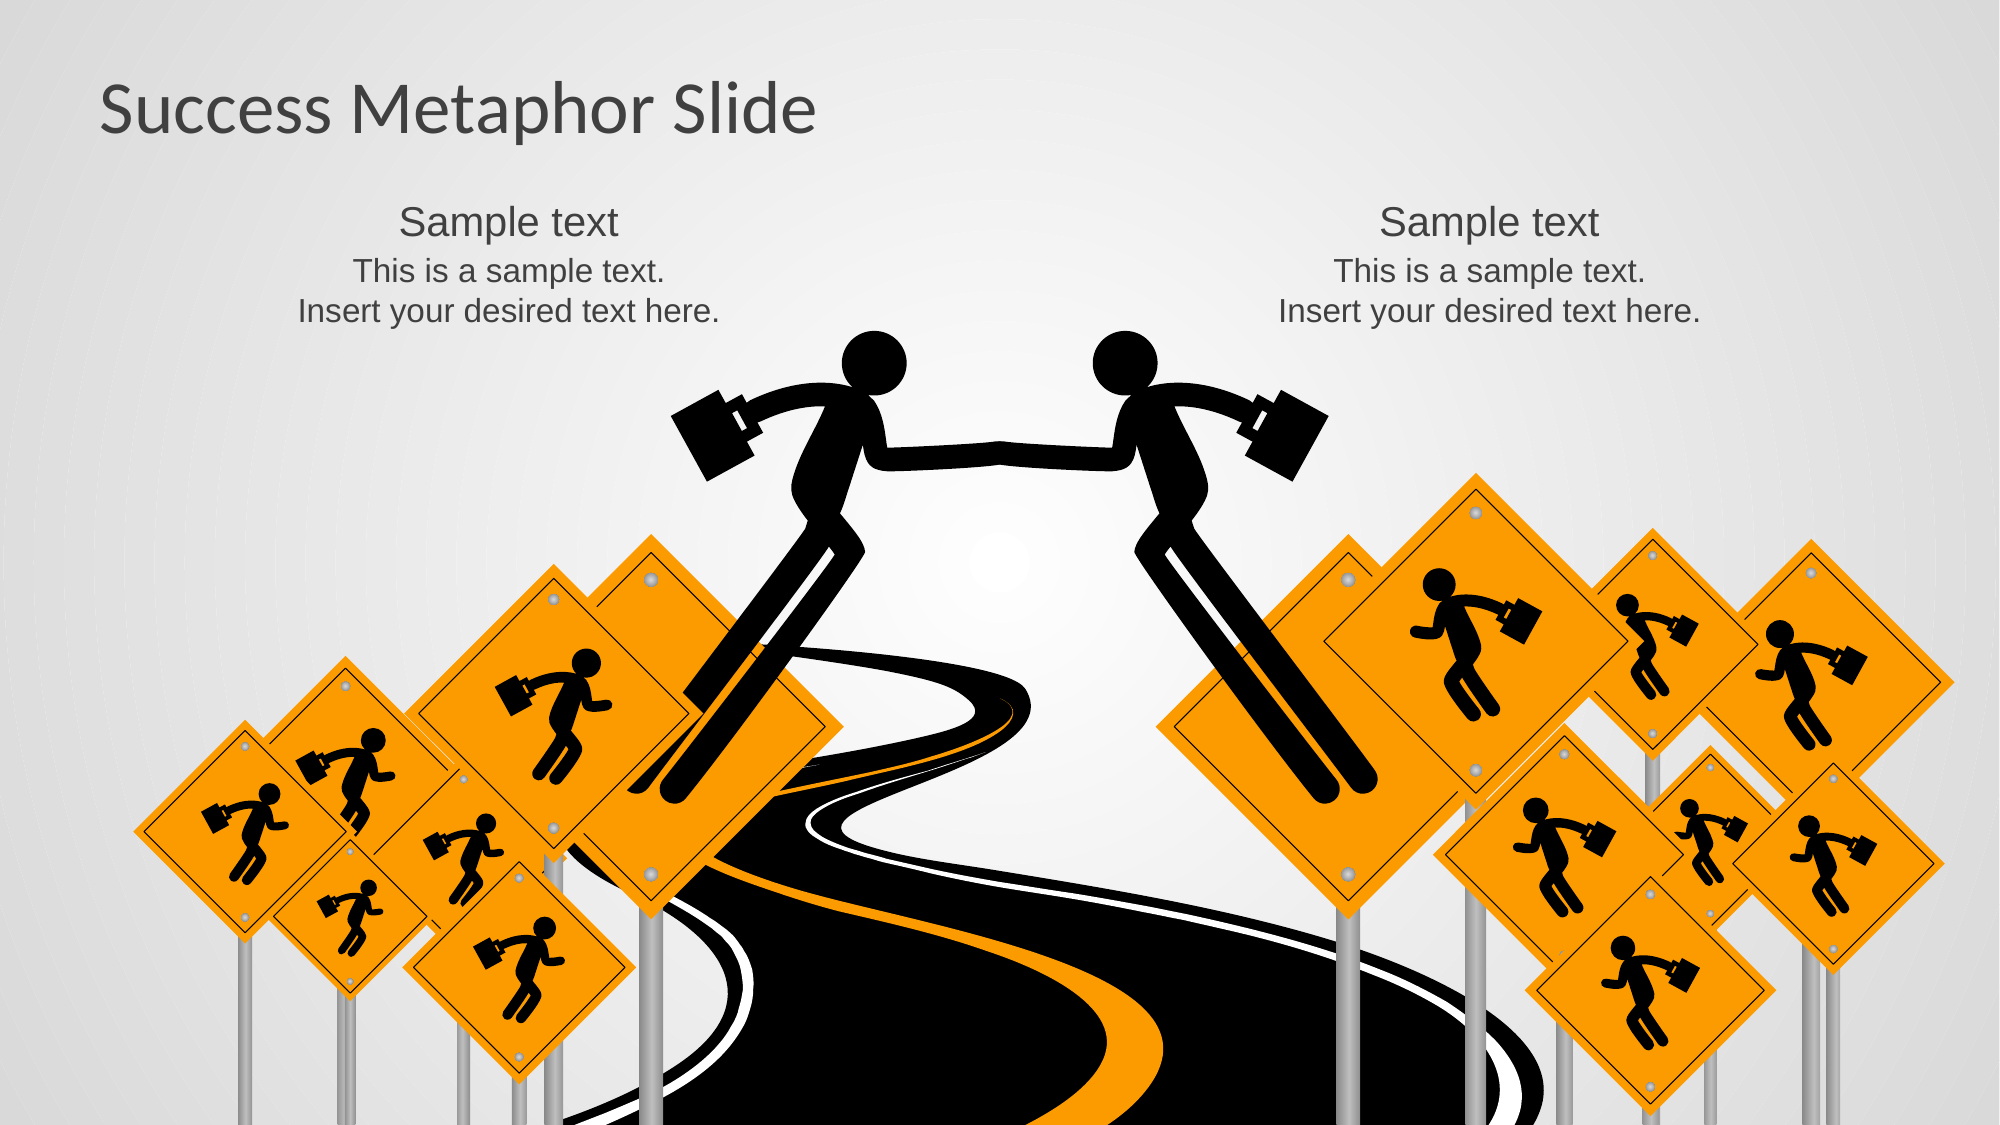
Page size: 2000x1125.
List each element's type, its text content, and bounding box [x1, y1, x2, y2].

text_box This is a sample text. Insert your desired text here. [282, 252, 737, 337]
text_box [165, 506, 1913, 1125]
text_box [989, 330, 1329, 505]
text_box [670, 330, 998, 505]
title Success Metaphor Slide [99, 45, 1900, 162]
text_box Sample text [274, 187, 743, 252]
text_box Sample text [1255, 187, 1723, 252]
text_box This is a sample text. Insert your desired text here. [1263, 252, 1717, 337]
